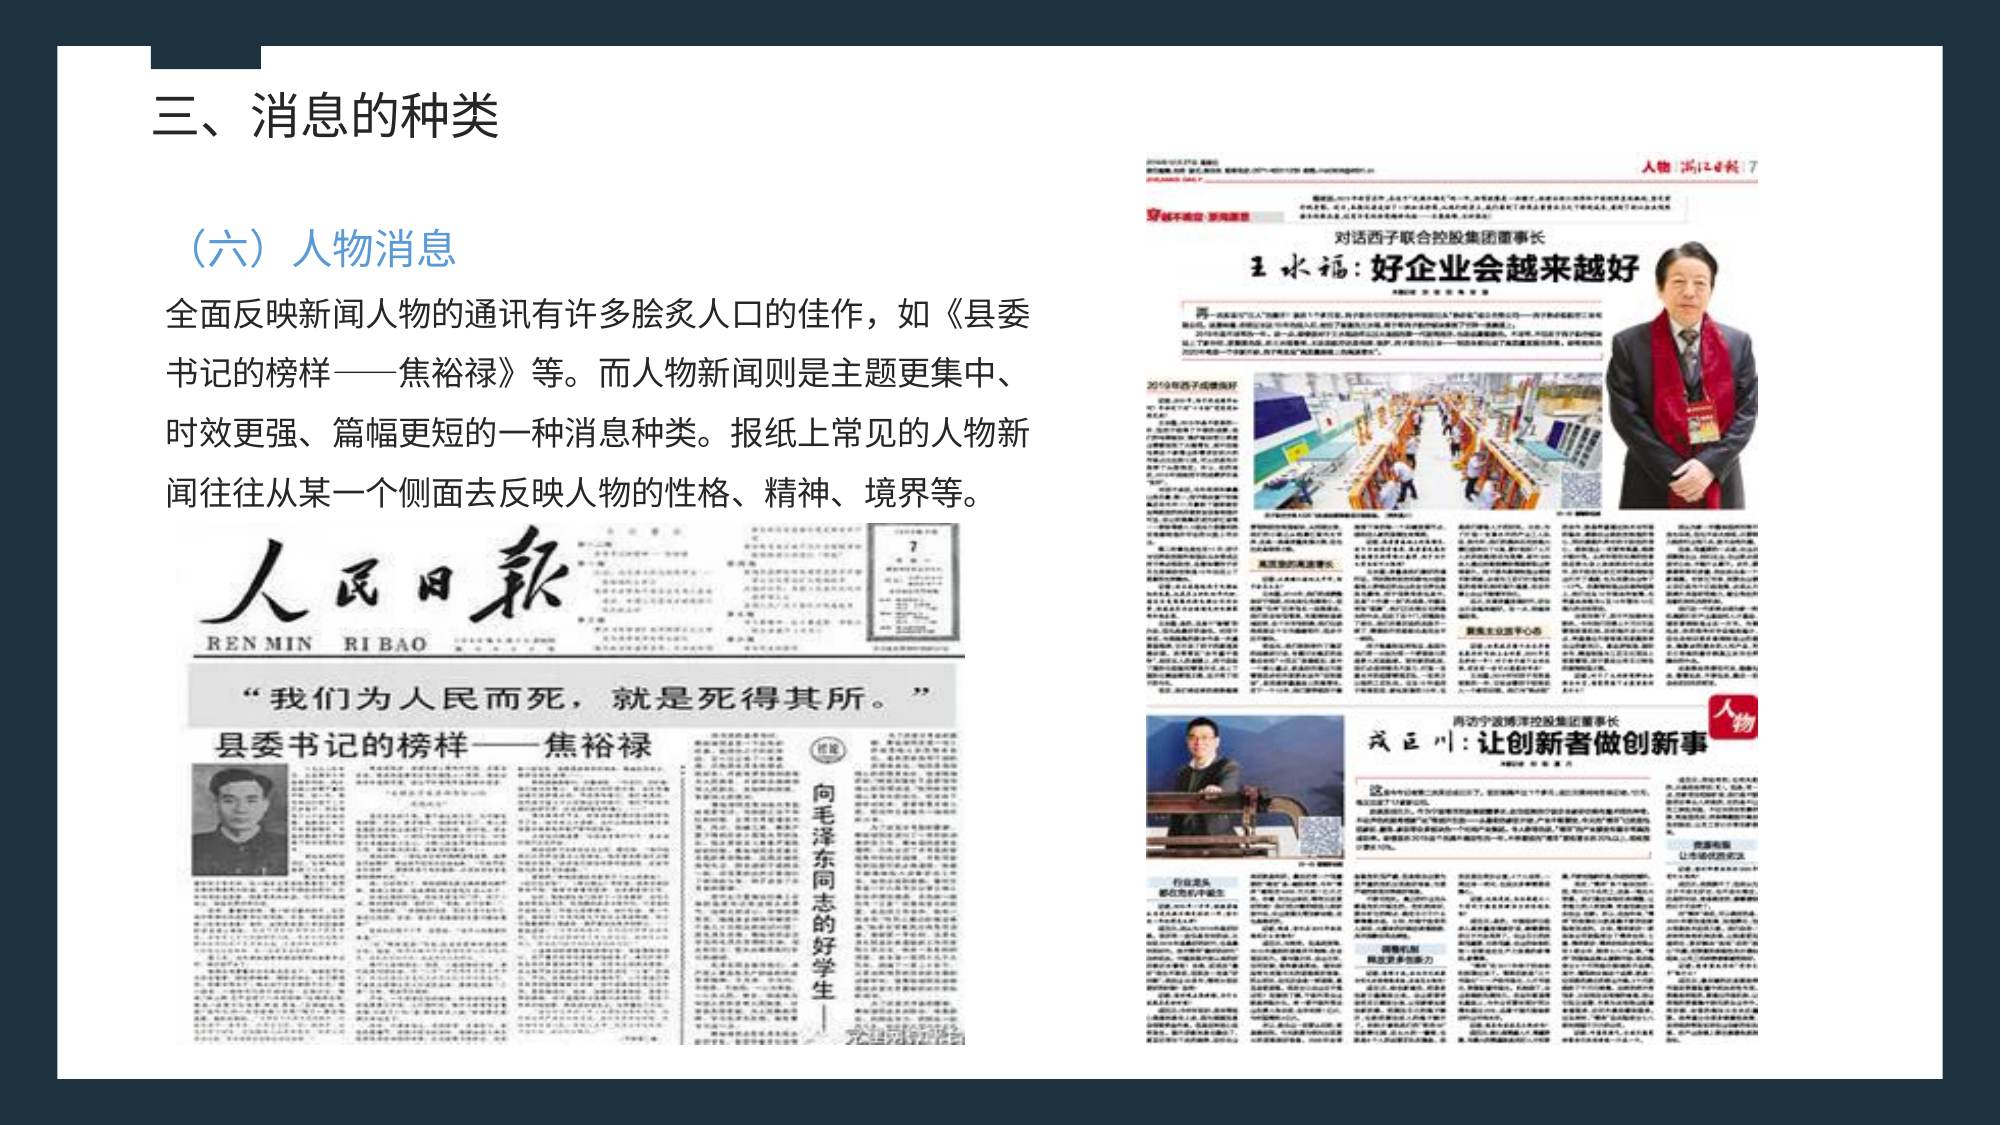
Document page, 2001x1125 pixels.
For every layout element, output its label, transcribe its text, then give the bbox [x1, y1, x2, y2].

picture [176, 523, 965, 1045]
picture [1145, 152, 1758, 1045]
text_box （六）人物消息 全面反映新闻人物的通讯有许多脍炙人口的佳作，如《县委书记的榜样——焦裕禄》等。而人物新闻则是主题更集中、时效更强、篇幅更短的一种消息种类。报纸上常见的人物新闻往往从某一个侧面去反映人物的性格、精神、境界等。 [151, 190, 1060, 520]
text_box 三、消息的种类 [150, 77, 622, 153]
